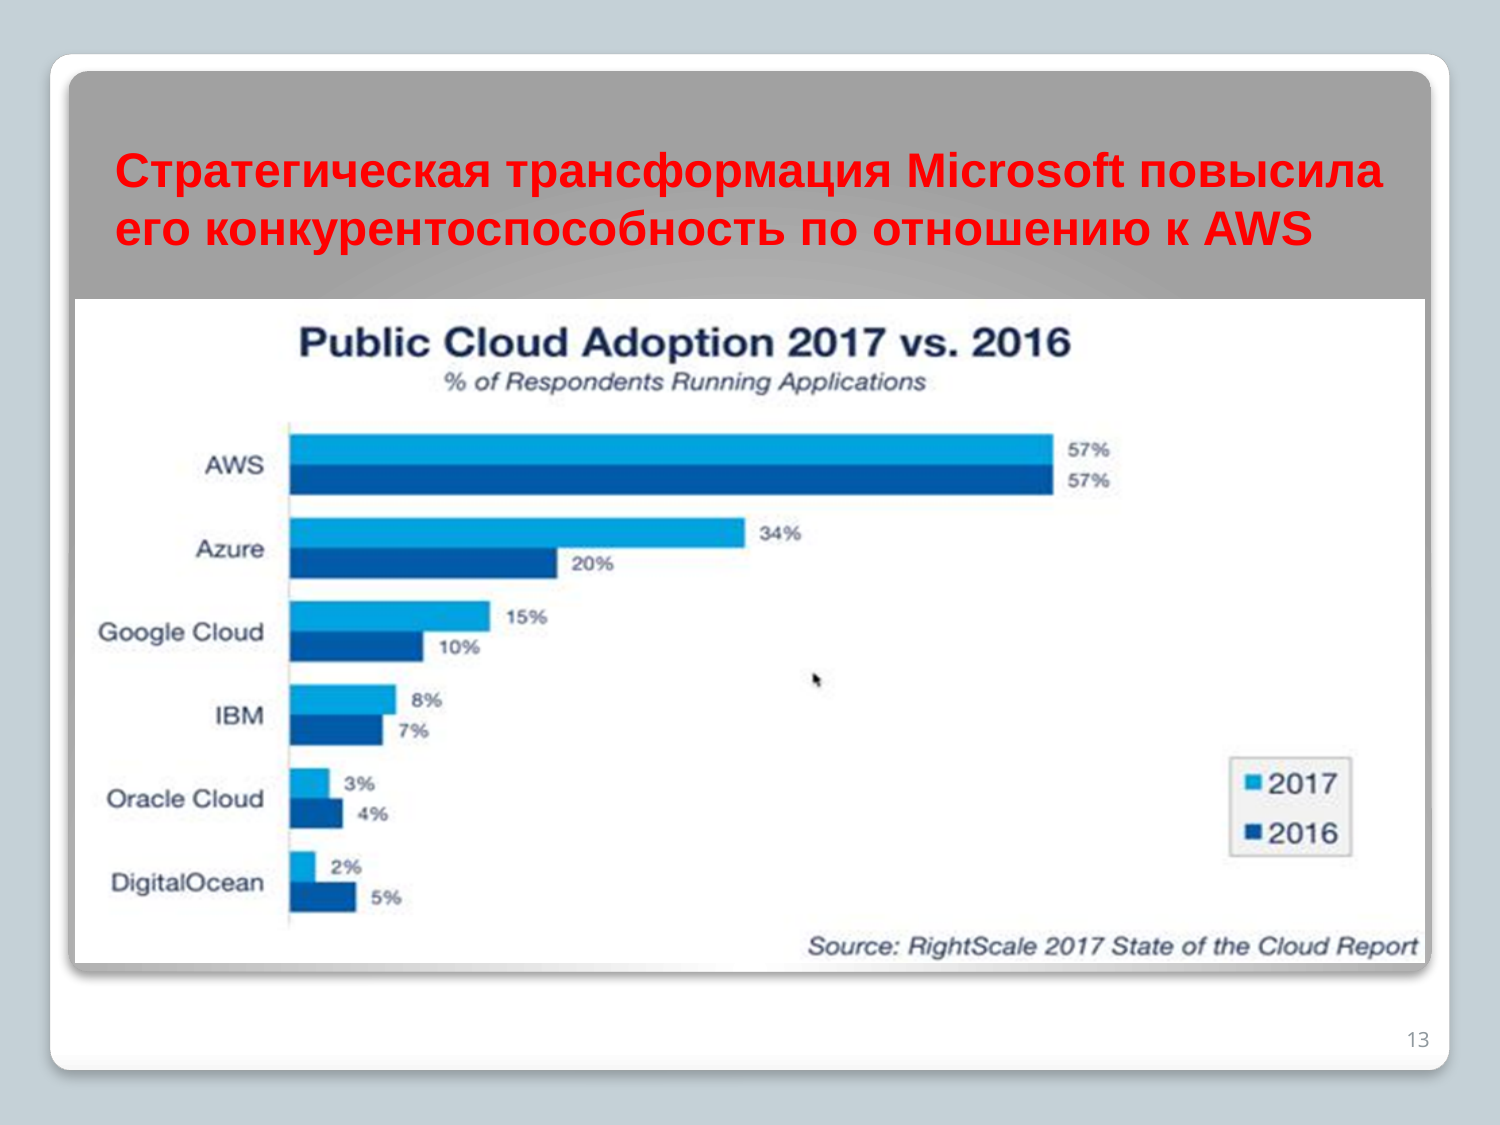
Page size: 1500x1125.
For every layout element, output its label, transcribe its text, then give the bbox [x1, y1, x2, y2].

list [74, 299, 1426, 963]
title Стратегическая трансформация Microsoft повысила его конкурентоспособность по отношению к AWS [99, 75, 1400, 263]
slide_number 13 [1369, 1002, 1445, 1063]
